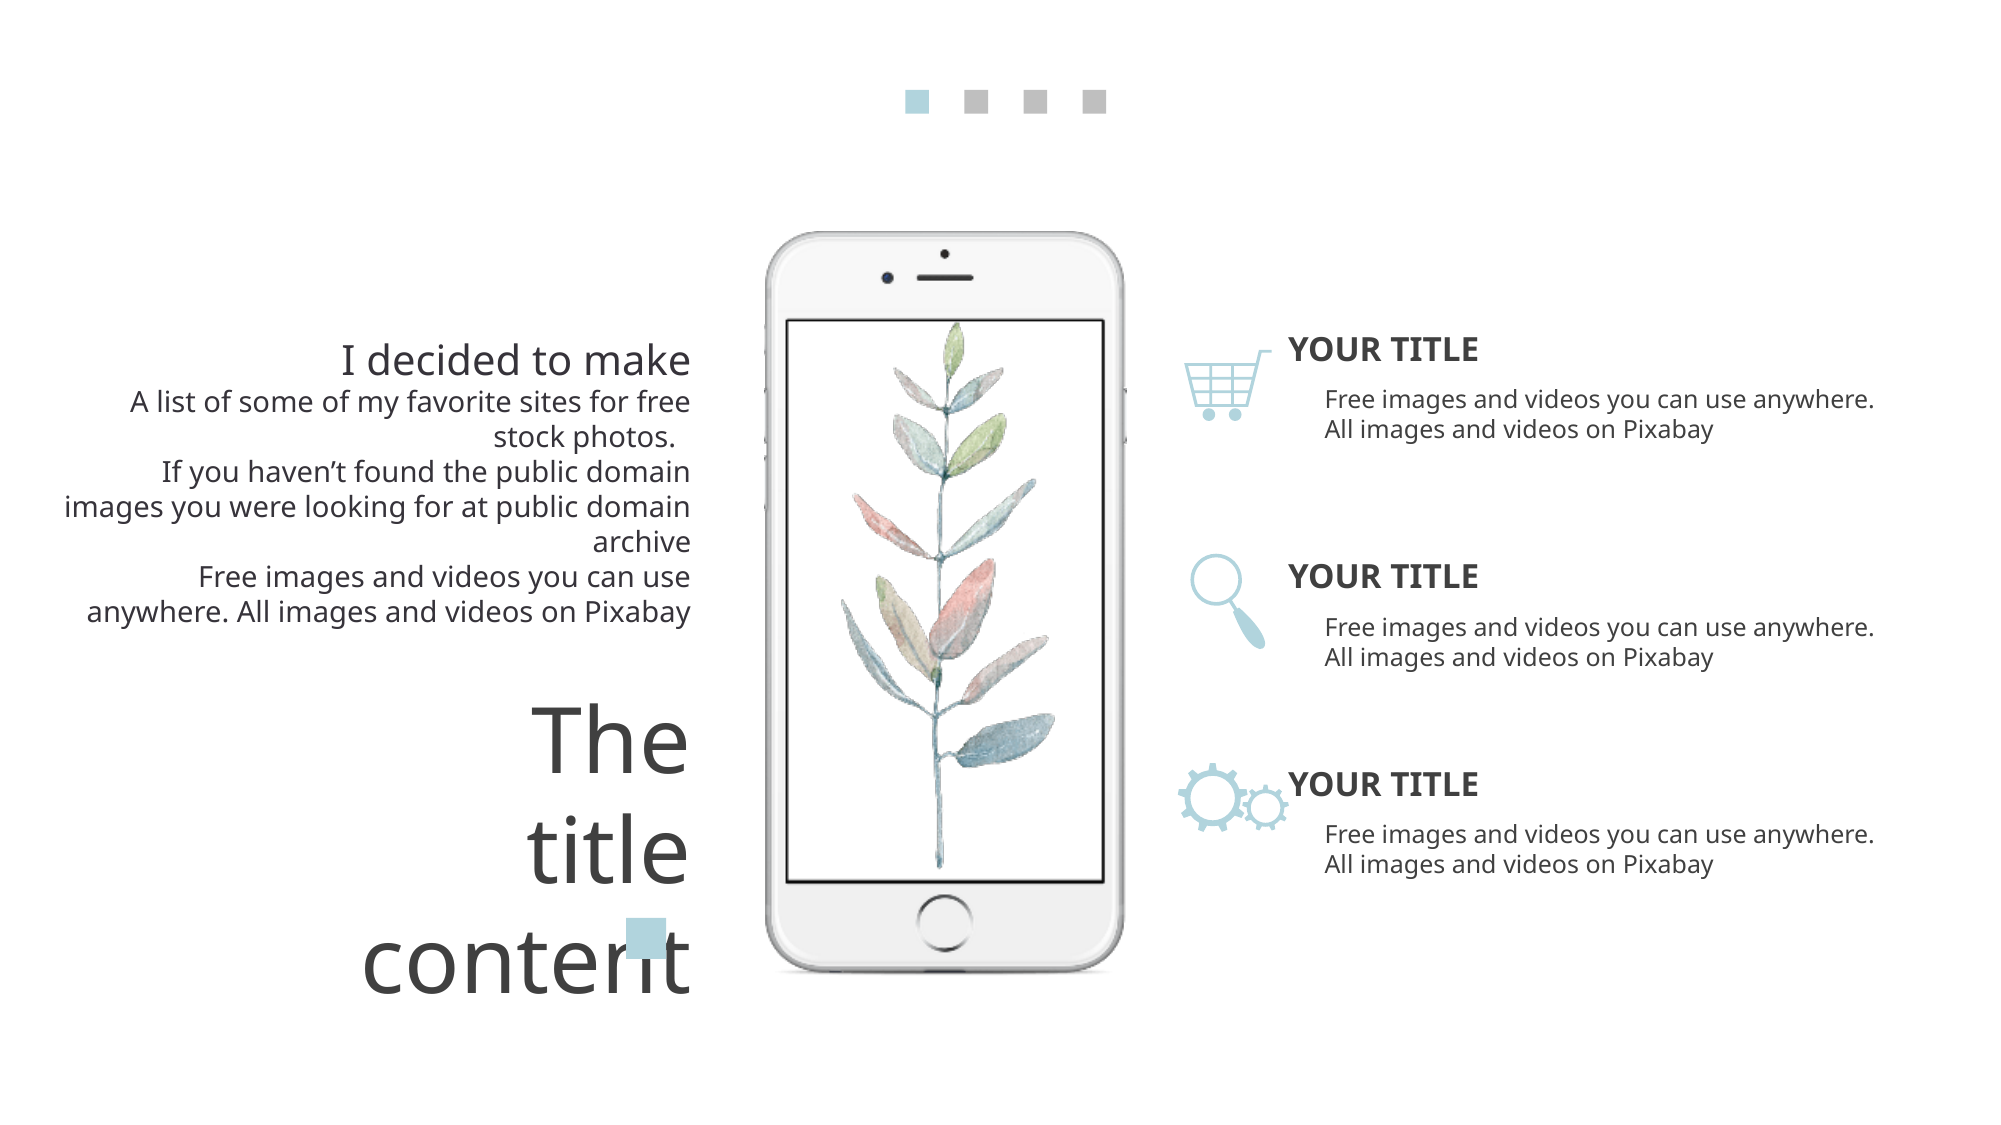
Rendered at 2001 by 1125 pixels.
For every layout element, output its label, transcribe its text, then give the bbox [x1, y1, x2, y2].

text_box YOUR TITLE [1273, 320, 1495, 376]
text_box [625, 917, 667, 960]
text_box Free images and videos you can use anywhere. All images and videos on Pixabay [1309, 376, 1911, 451]
text_box I decided to make A list of some of my favorite sites for free stock photos. If you haven’t found the public domain images you were looking for at public domain archive Free images and videos you can use anywhere. All images and videos on Pixabay [43, 326, 707, 636]
text_box [1182, 348, 1273, 423]
text_box YOUR TITLE [1273, 755, 1495, 811]
text_box [963, 89, 989, 115]
text_box Free images and videos you can use anywhere. All images and videos on Pixabay [1309, 811, 1911, 887]
text_box [1023, 89, 1048, 115]
text_box Free images and videos you can use anywhere. All images and videos on Pixabay [1309, 603, 1911, 679]
text_box [1242, 784, 1287, 831]
text_box YOUR TITLE [1273, 548, 1495, 603]
text_box [1082, 89, 1107, 115]
text_box [904, 89, 930, 115]
text_box [1189, 552, 1267, 651]
text_box [1177, 763, 1248, 832]
text_box The title content [168, 674, 707, 1020]
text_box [764, 231, 1127, 976]
